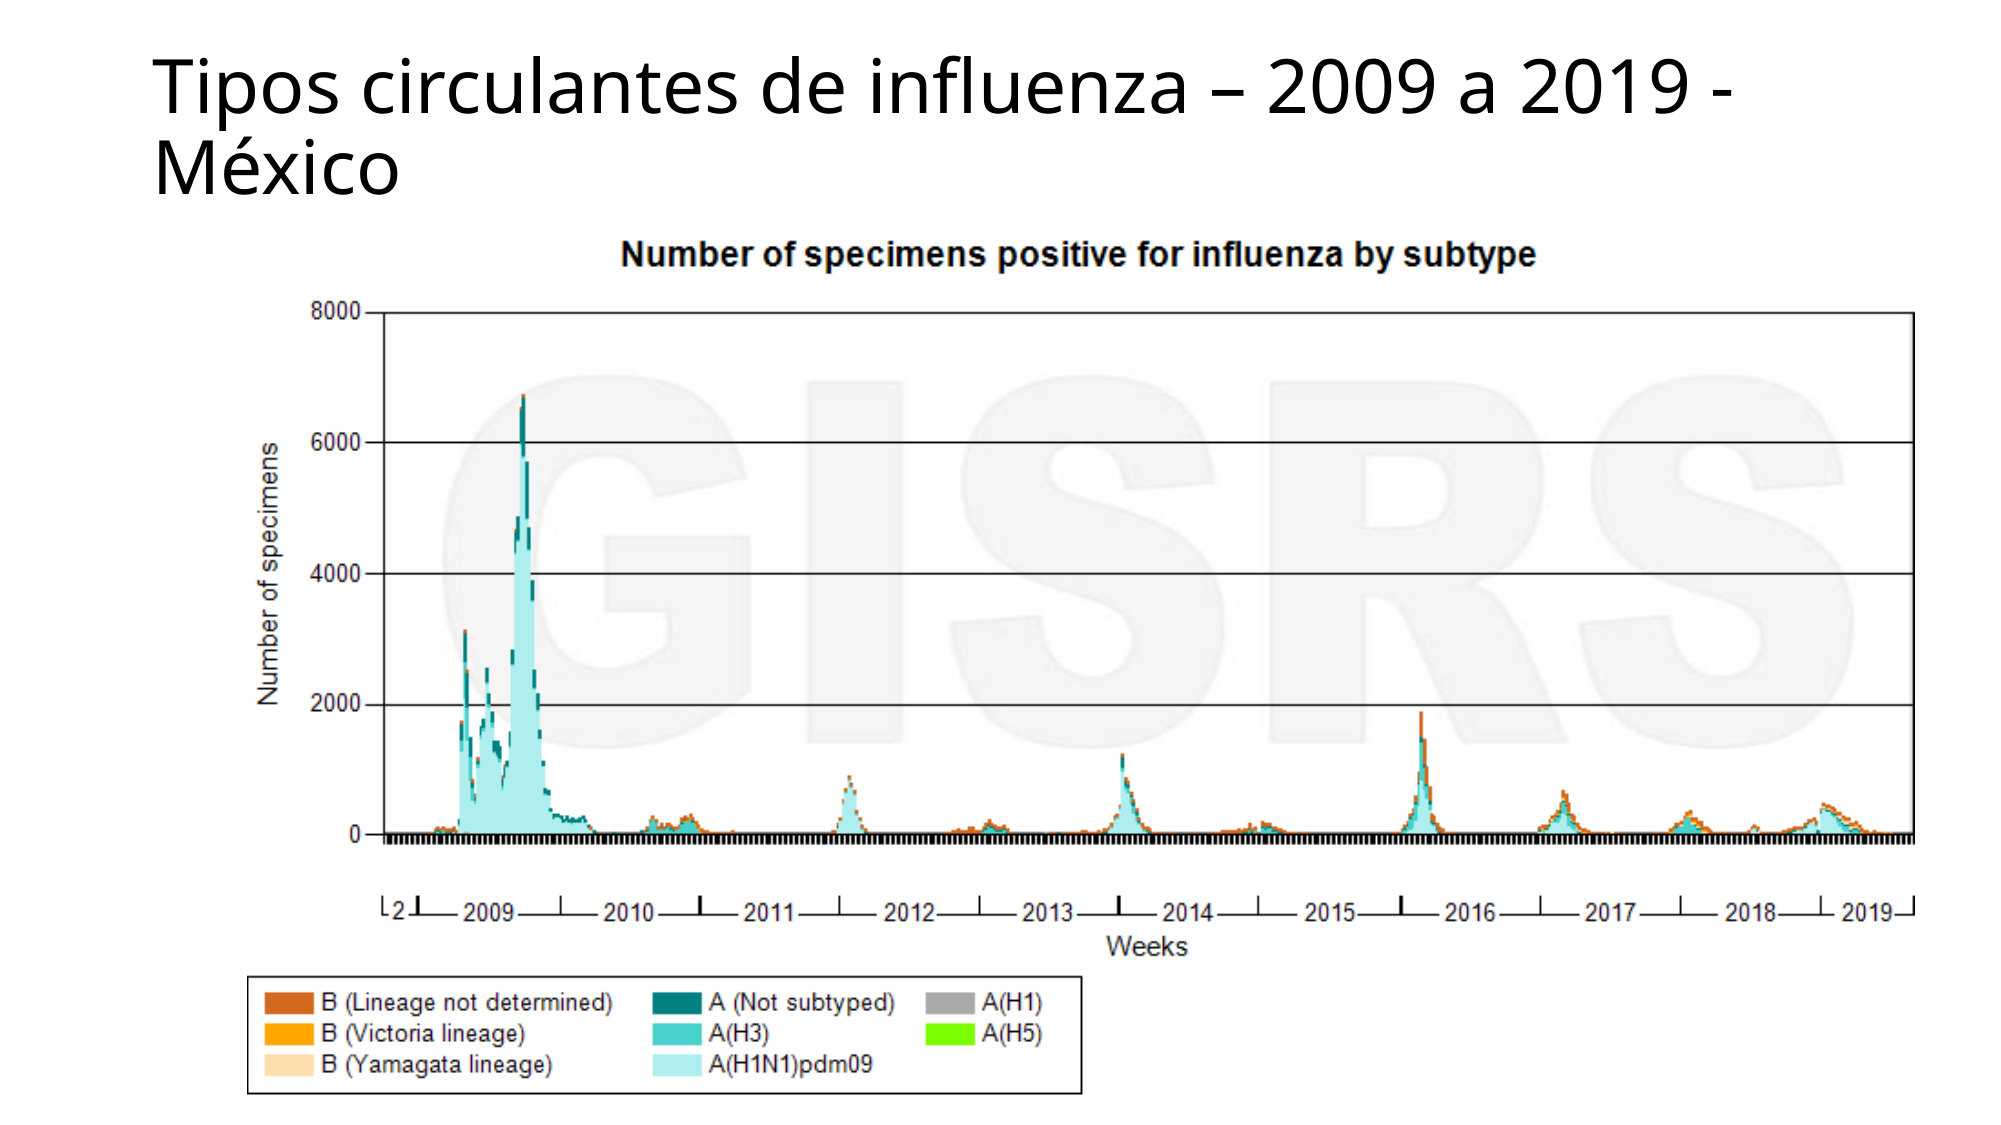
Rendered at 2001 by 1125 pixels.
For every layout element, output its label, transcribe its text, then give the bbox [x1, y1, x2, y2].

title Tipos circulantes de influenza – 2009 a 2019 - México [137, 21, 1863, 239]
picture [247, 203, 1915, 1104]
